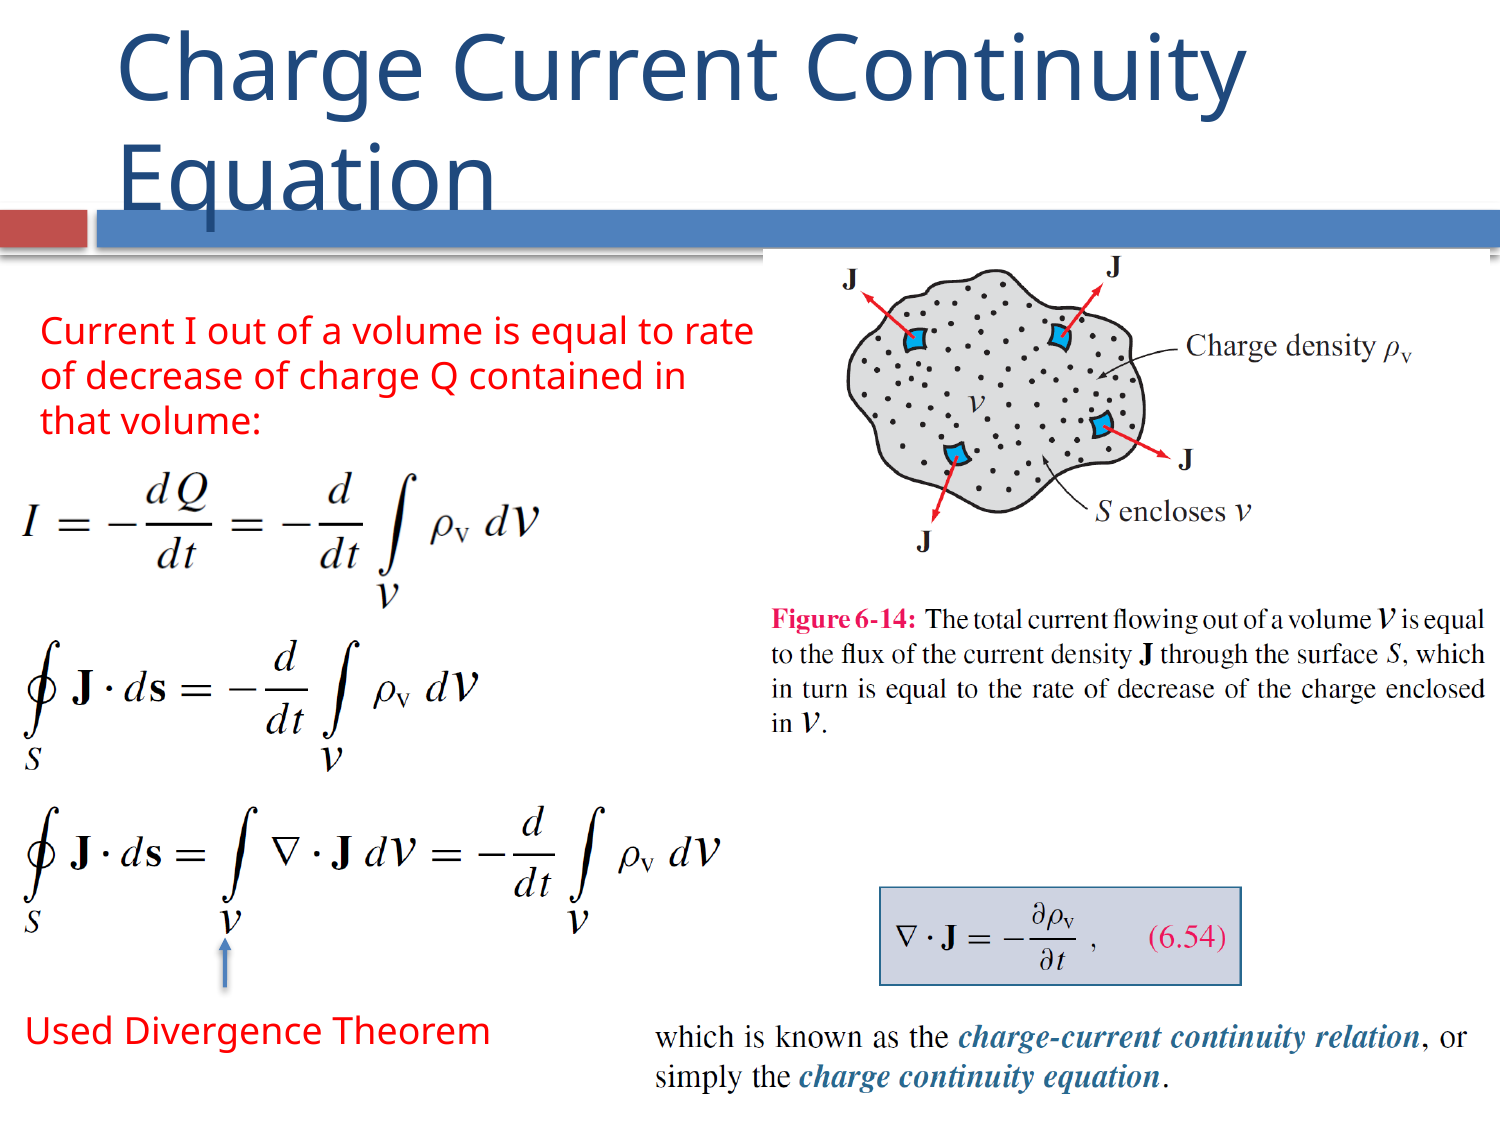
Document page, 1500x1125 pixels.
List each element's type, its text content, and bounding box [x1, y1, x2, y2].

picture [17, 799, 1476, 1100]
picture [17, 634, 481, 776]
text_box [218, 947, 232, 988]
picture [762, 249, 1490, 738]
text_box Charge Current Continuity Equation [100, 37, 1438, 200]
picture [17, 461, 544, 613]
text_box Current I out of a volume is equal to rate of decrease of charge Q contained in that volume: [24, 299, 757, 450]
text_box Used Divergence Theorem [9, 999, 538, 1060]
